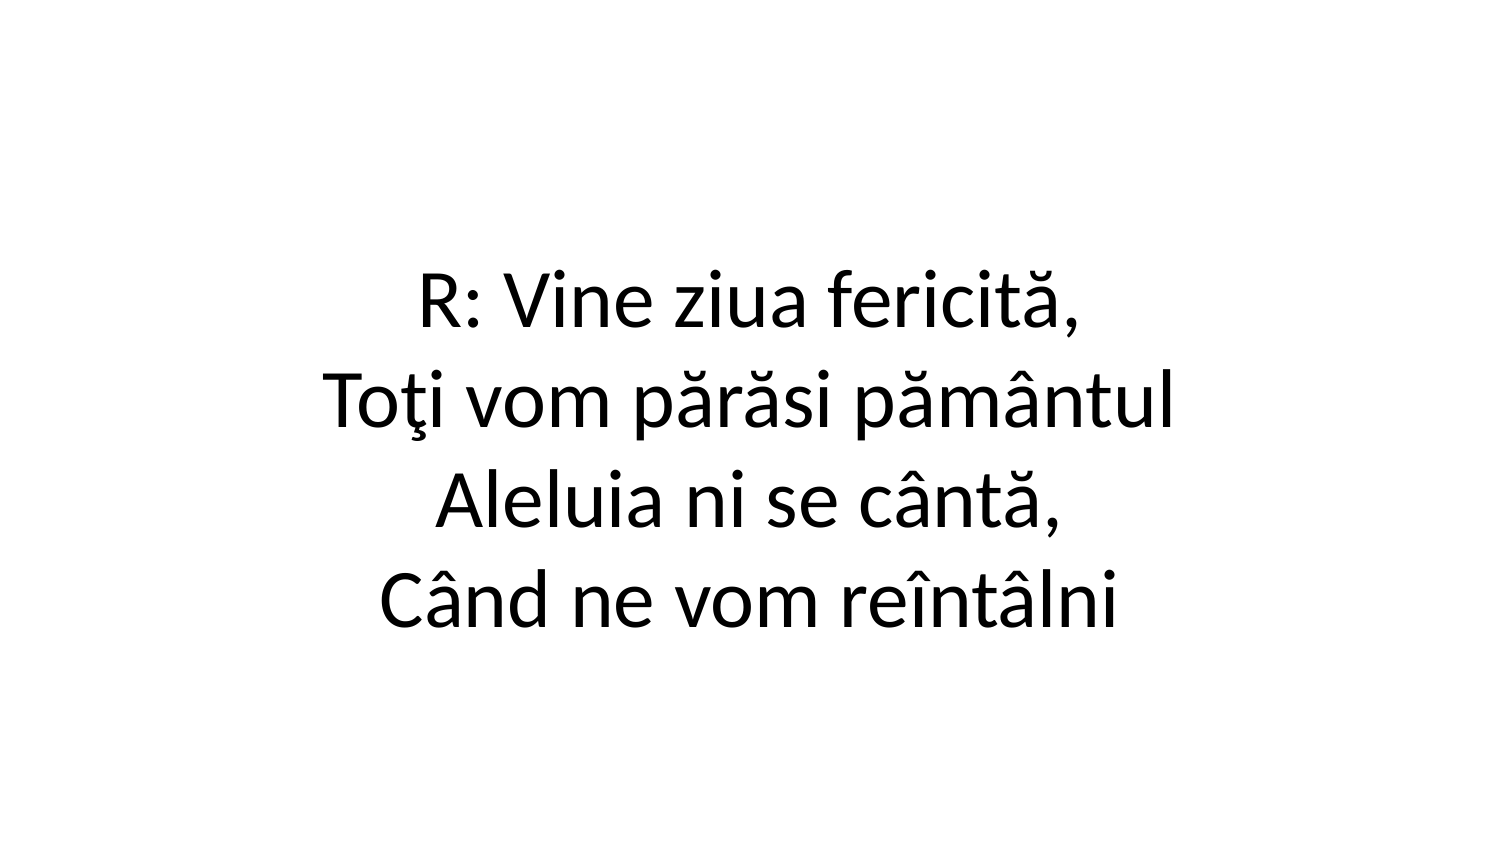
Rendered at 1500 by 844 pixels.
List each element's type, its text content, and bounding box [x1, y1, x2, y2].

text_box R: Vine ziua fericită, Toţi vom părăsi pământul Aleluia ni se cântă, Când ne vom reîntâlni [307, 192, 1192, 652]
